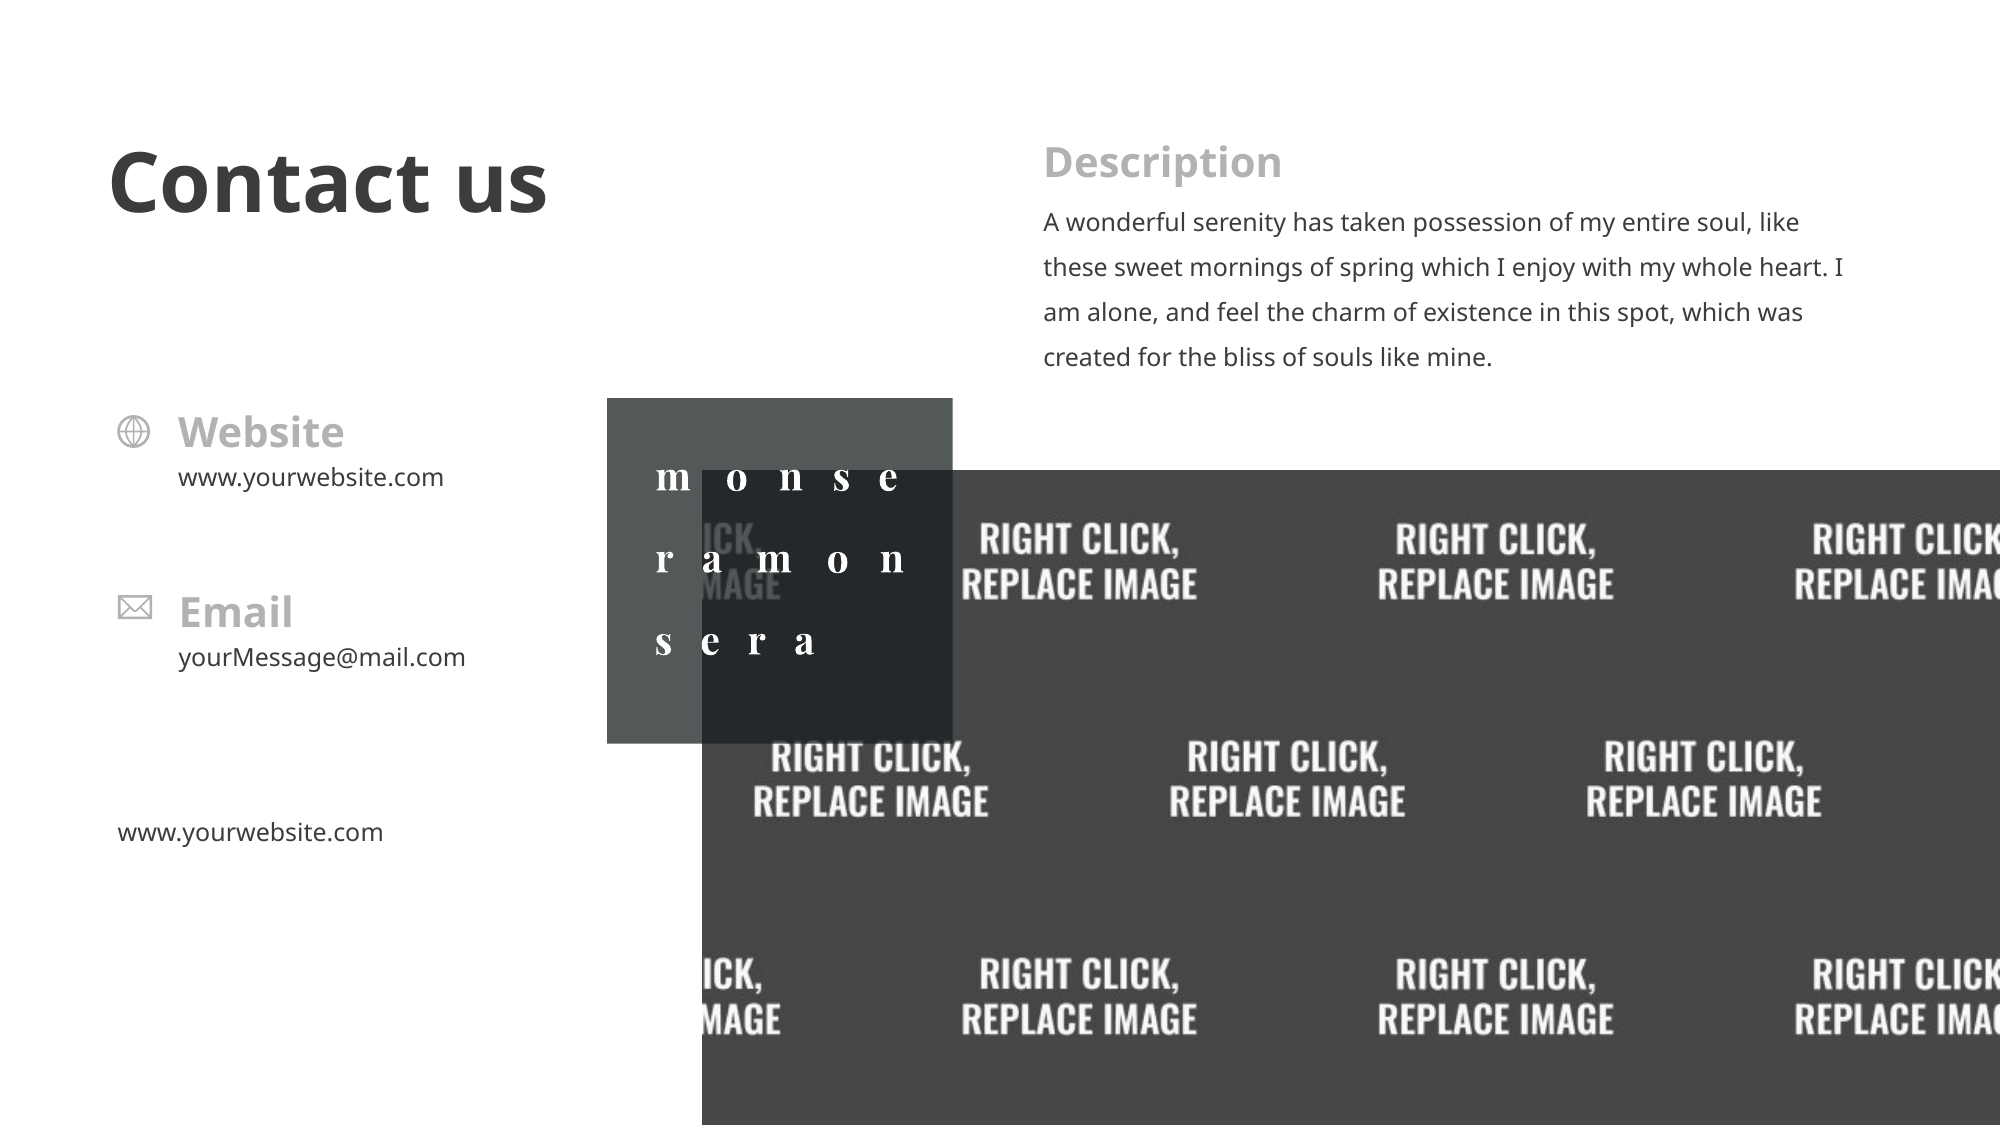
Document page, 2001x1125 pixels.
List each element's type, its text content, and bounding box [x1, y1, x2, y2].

text_box [606, 397, 954, 745]
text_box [656, 469, 904, 656]
text_box Email [163, 578, 322, 644]
picture [702, 470, 2000, 1125]
text_box [117, 595, 153, 620]
text_box [117, 415, 151, 448]
text_box A wonderful serenity has taken possession of my entire soul, like these sweet mornings of spring which I enjoy with my whole heart. I am alone, and feel the charm of existence in this spot, which was created for the bliss of souls like mine. [1028, 184, 1883, 379]
list Contact us [92, 108, 660, 251]
text_box www.yourwebsite.com [163, 454, 469, 499]
text_box yourMessage@mail.com [163, 634, 502, 680]
text_box www.yourwebsite.com [102, 809, 474, 854]
text_box Website [163, 398, 361, 463]
text_box Description [1028, 128, 1342, 194]
